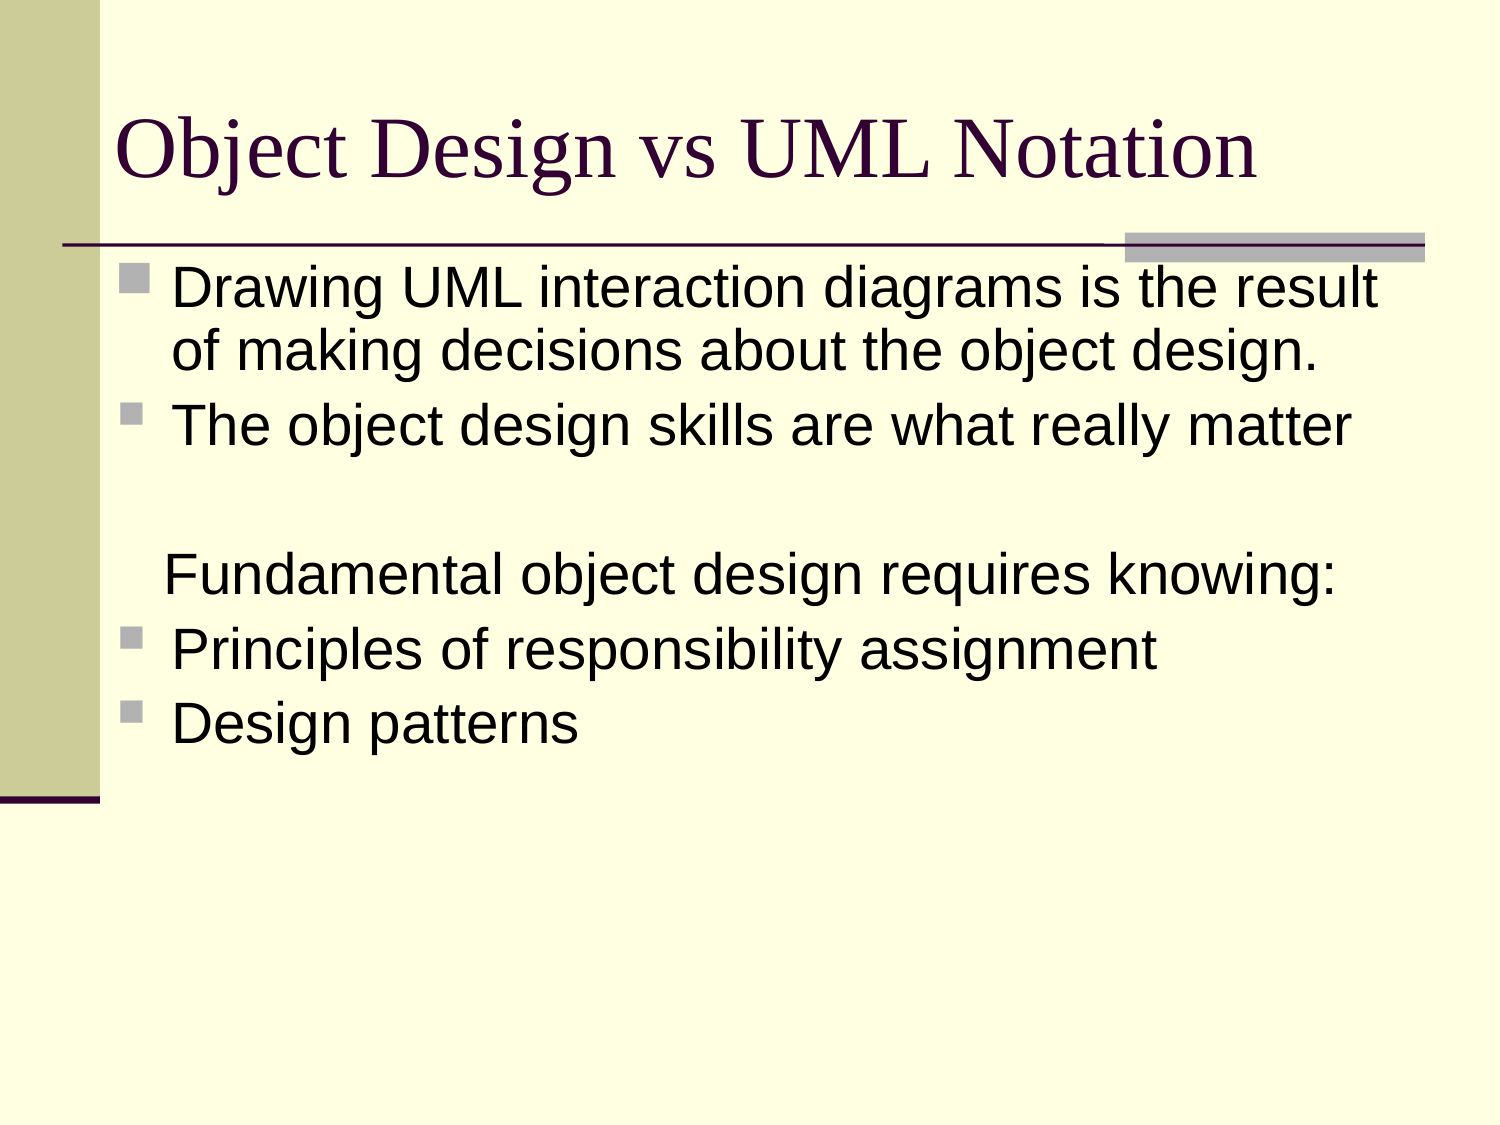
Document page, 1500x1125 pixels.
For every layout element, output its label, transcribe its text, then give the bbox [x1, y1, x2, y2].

list Drawing UML interaction diagrams is the result of making decisions about the object design. The object design skills are what really matter Fundamental object design requires knowing: Principles of responsibility assignment Design patterns [99, 249, 1447, 913]
title Object Design vs UML Notation [99, 24, 1299, 249]
